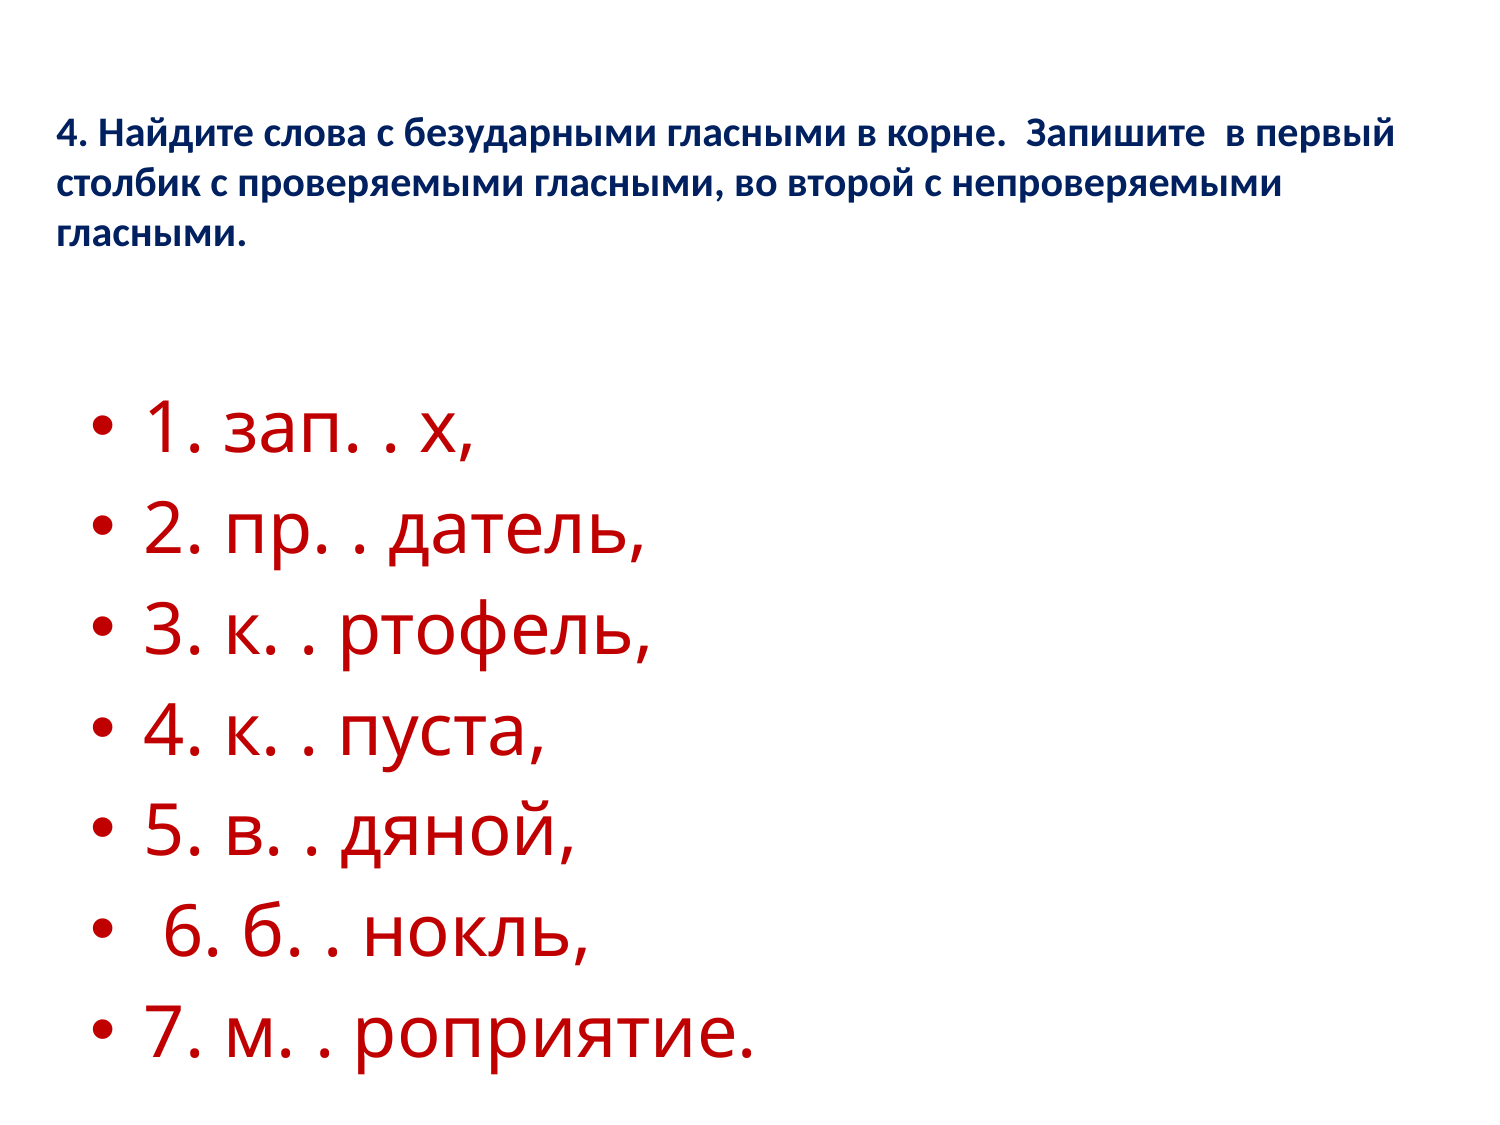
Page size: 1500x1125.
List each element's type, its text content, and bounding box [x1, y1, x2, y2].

list 1. зап. . х, 2. пр. . датель, 3. к. . ртофель, 4. к. . пуста, 5. в. . дяной, 6. б. . нокль, 7. м. . роприятие. [75, 373, 1425, 1083]
title 4. Найдите слова с безударными гласными в корне. Запишите в первый столбик с проверяемыми гласными, во второй с непроверяемыми гласными. [41, 45, 1471, 315]
